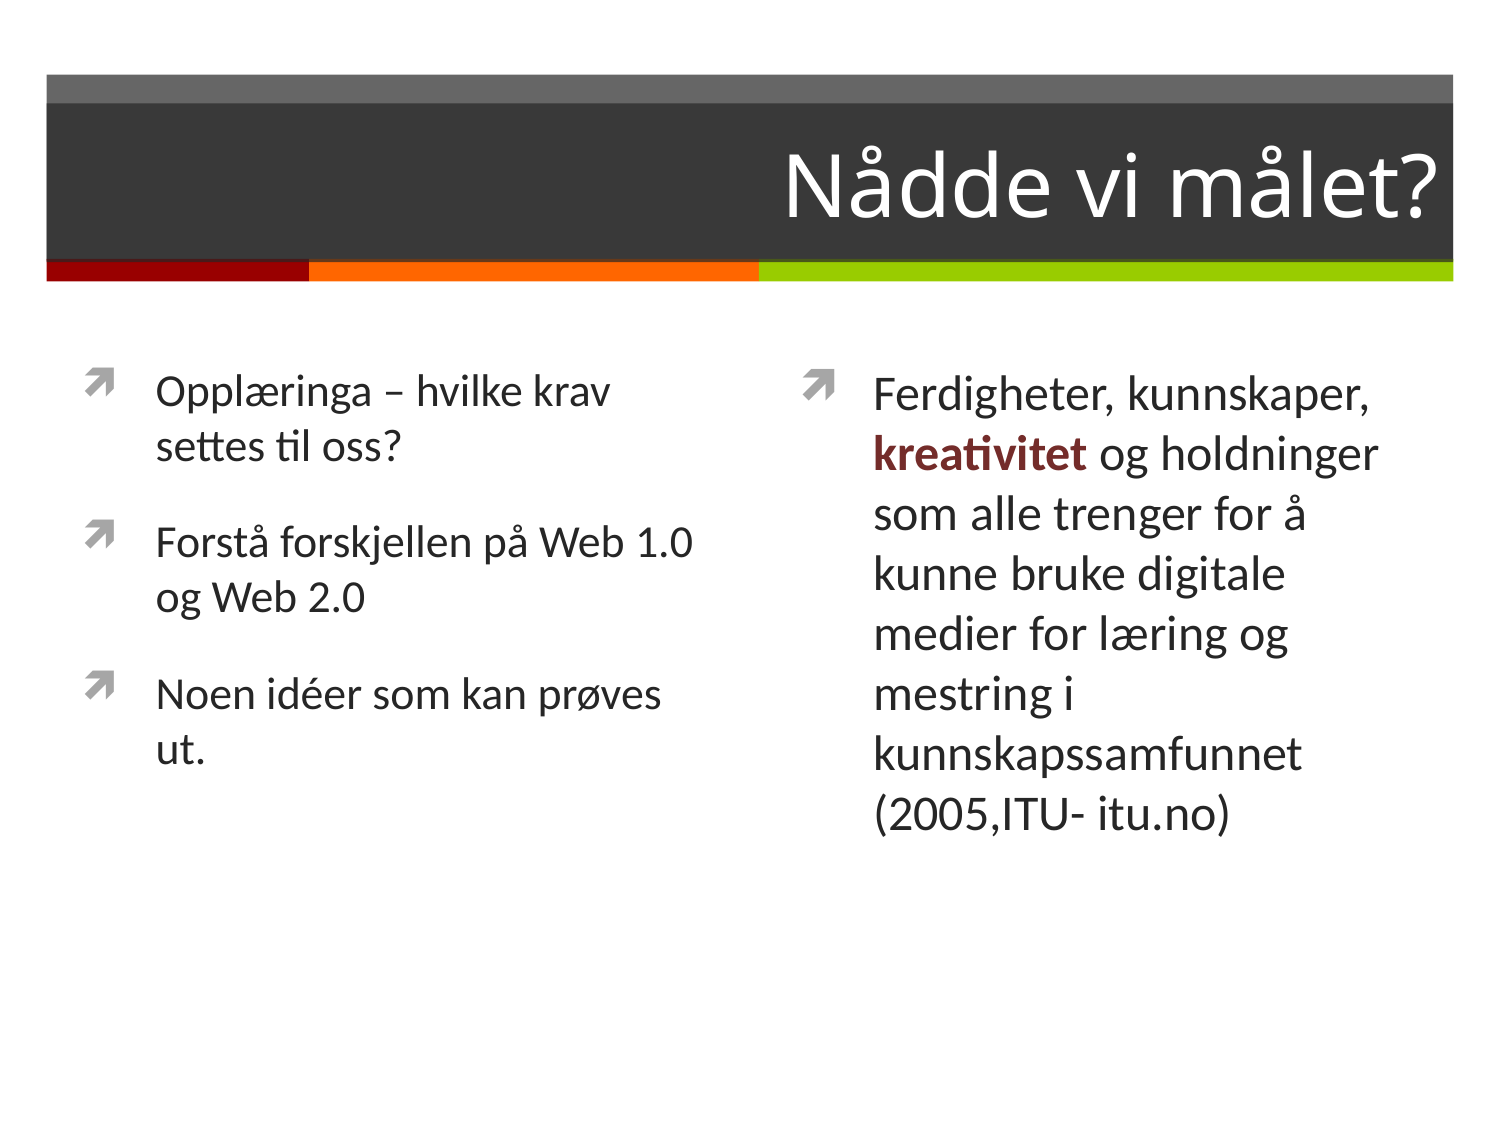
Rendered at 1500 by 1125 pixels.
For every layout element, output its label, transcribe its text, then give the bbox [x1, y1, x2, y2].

list Opplæringa – hvilke krav settes til oss? Forstå forskjellen på Web 1.0 og Web 2.0 Noen idéer som kan prøves ut. [66, 352, 712, 1005]
list Ferdigheter, kunnskaper, kreativitet og holdninger som alle trenger for å kunne bruke digitale medier for læring og mestring i kunnskapssamfunnet (2005,ITU- itu.no) [783, 352, 1429, 1005]
title Nådde vi målet? [46, 103, 1454, 263]
